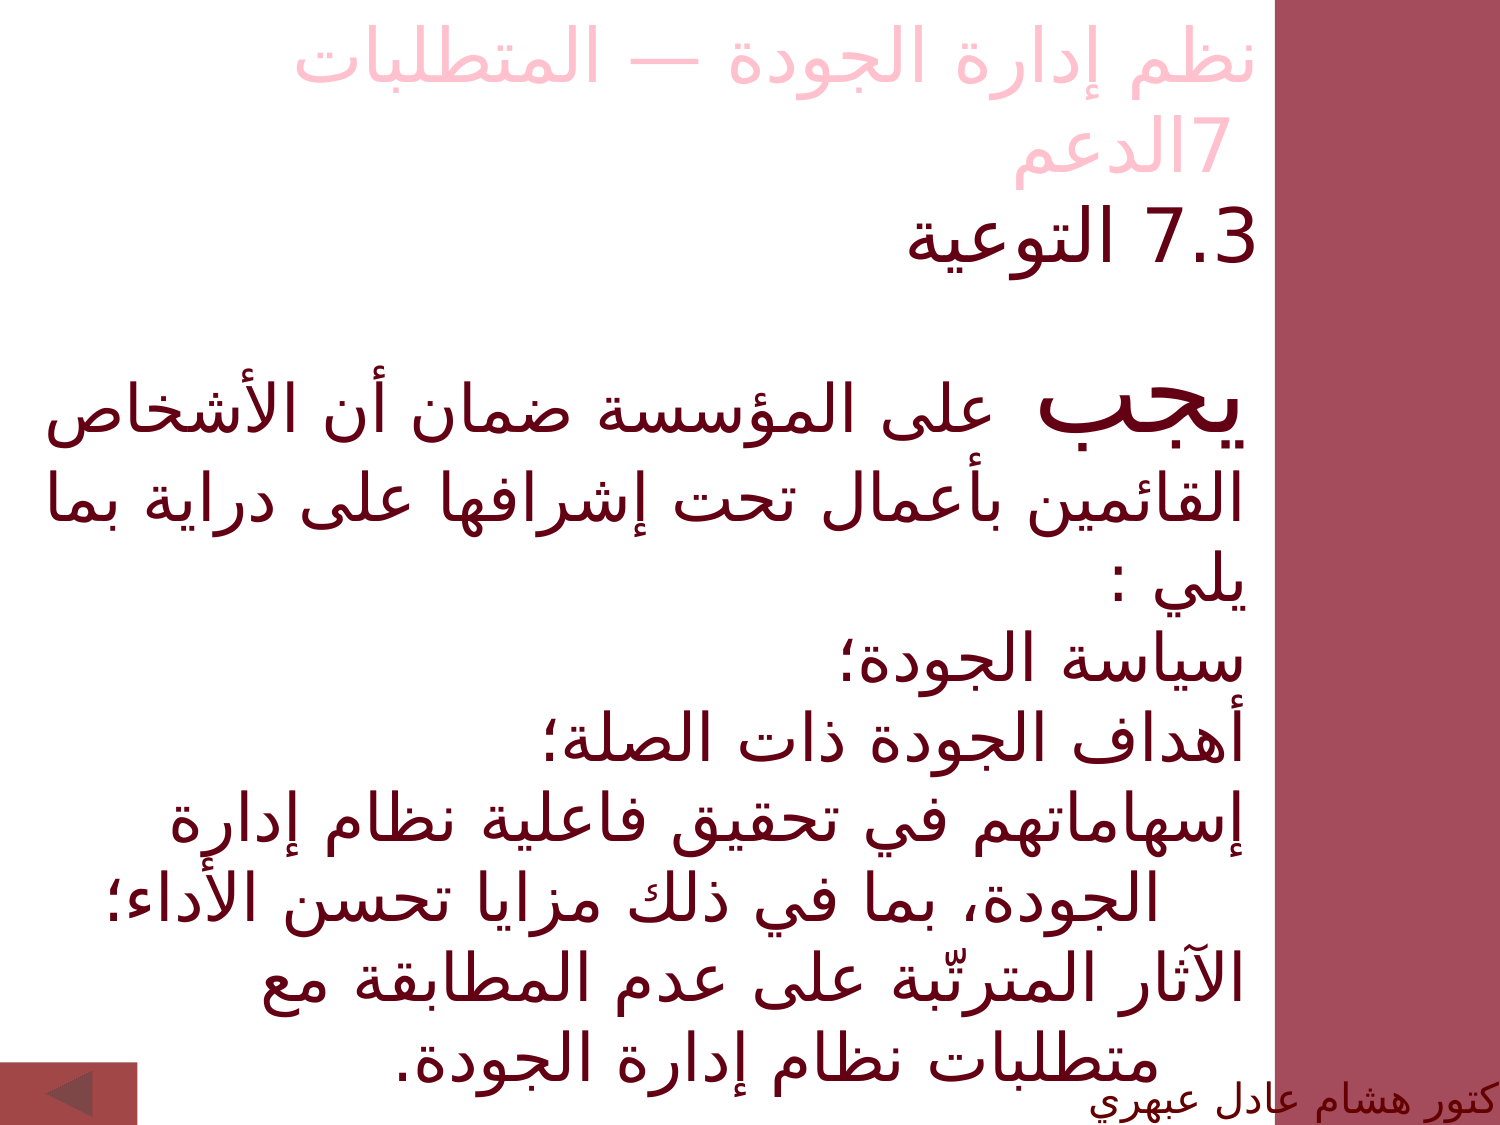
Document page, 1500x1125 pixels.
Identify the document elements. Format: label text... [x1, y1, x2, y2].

text_box يجب على المؤسسة ضمان أن الأشخاص القائمين بأعمال تحت إشرافها على دراية بما يلي : سياسة الجودة؛ أهداف الجودة ذات الصلة؛ إسهاماتهم في تحقيق فاعلية نظام إدارة الجودة، بما في ذلك مزايا تحسن الأداء؛ الآثار المترتّبة على عدم المطابقة مع متطلبات نظام إدارة الجودة. [12, 312, 1263, 1102]
text_box نظم إدارة الجودة — المتطلبات 7الدعم 7.3 التوعية [0, 0, 1275, 285]
text_box [0, 1060, 140, 1125]
text_box [1273, 0, 1500, 1064]
text_box الدكتور هشام عادل عبهري [1073, 1064, 1500, 1125]
